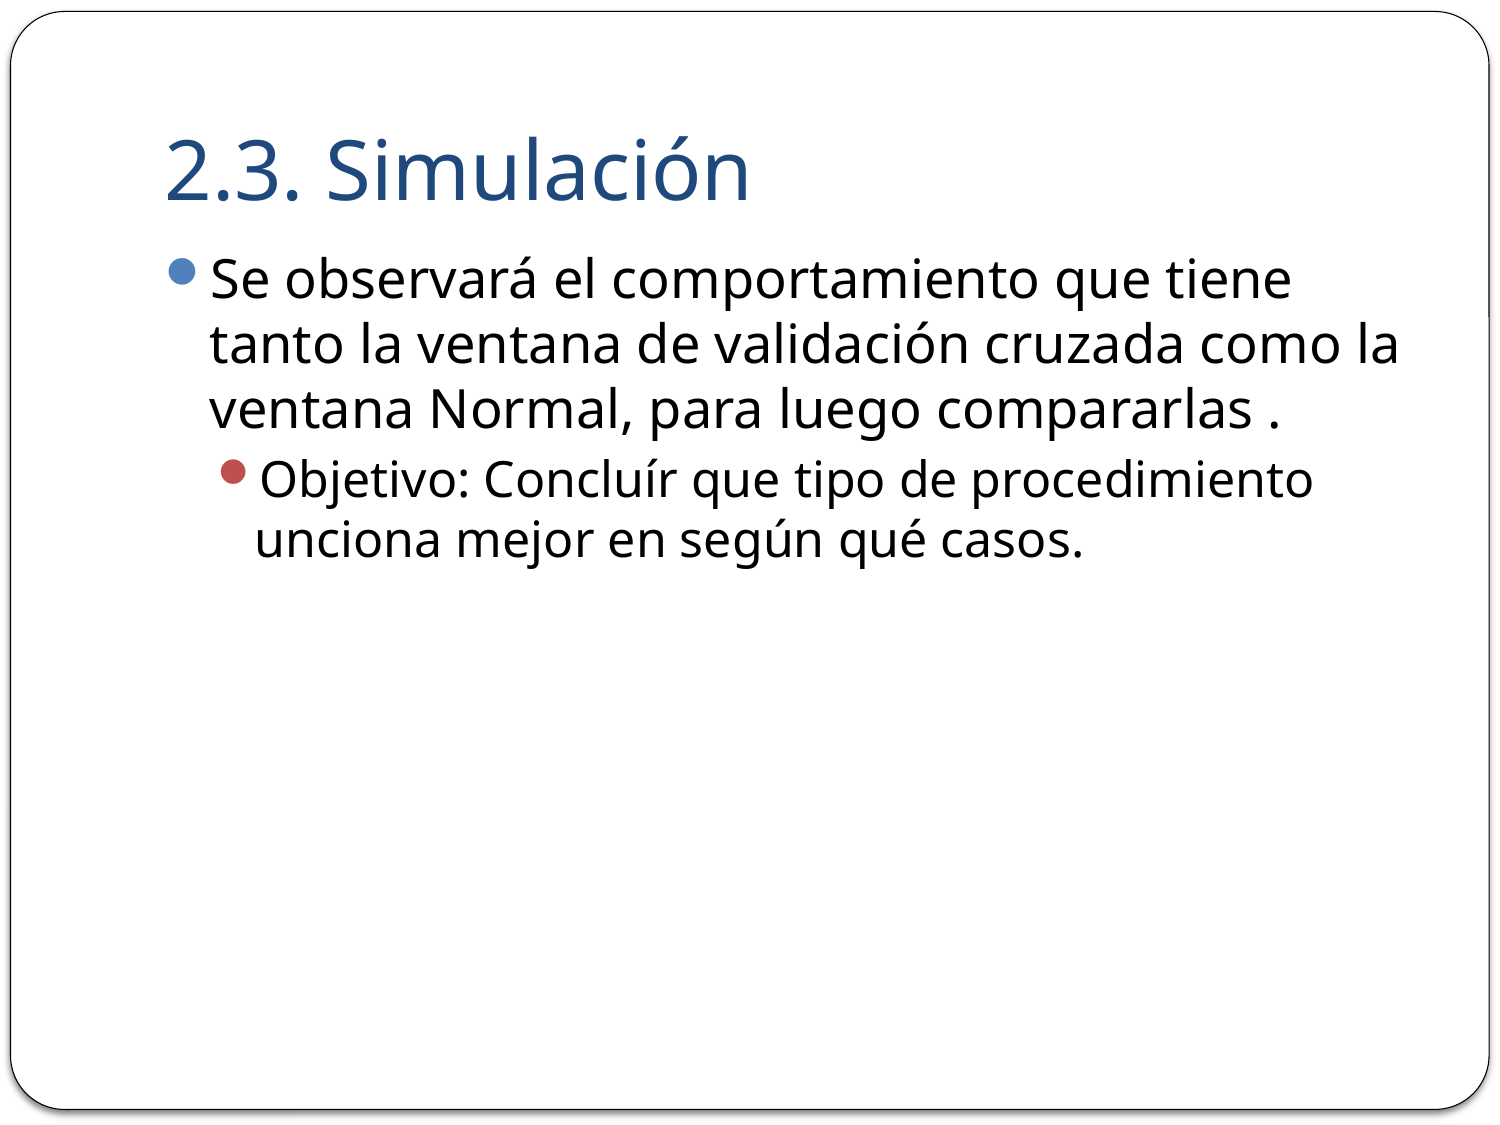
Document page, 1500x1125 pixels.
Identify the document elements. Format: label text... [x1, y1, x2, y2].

list Se observará el comportamiento que tiene tanto la ventana de validación cruzada como la ventana Normal, para luego compararlas . Objetivo: Concluír que tipo de procedimiento unciona mejor en según qué casos. [150, 237, 1425, 988]
title 2.3. Simulación [150, 45, 1425, 233]
